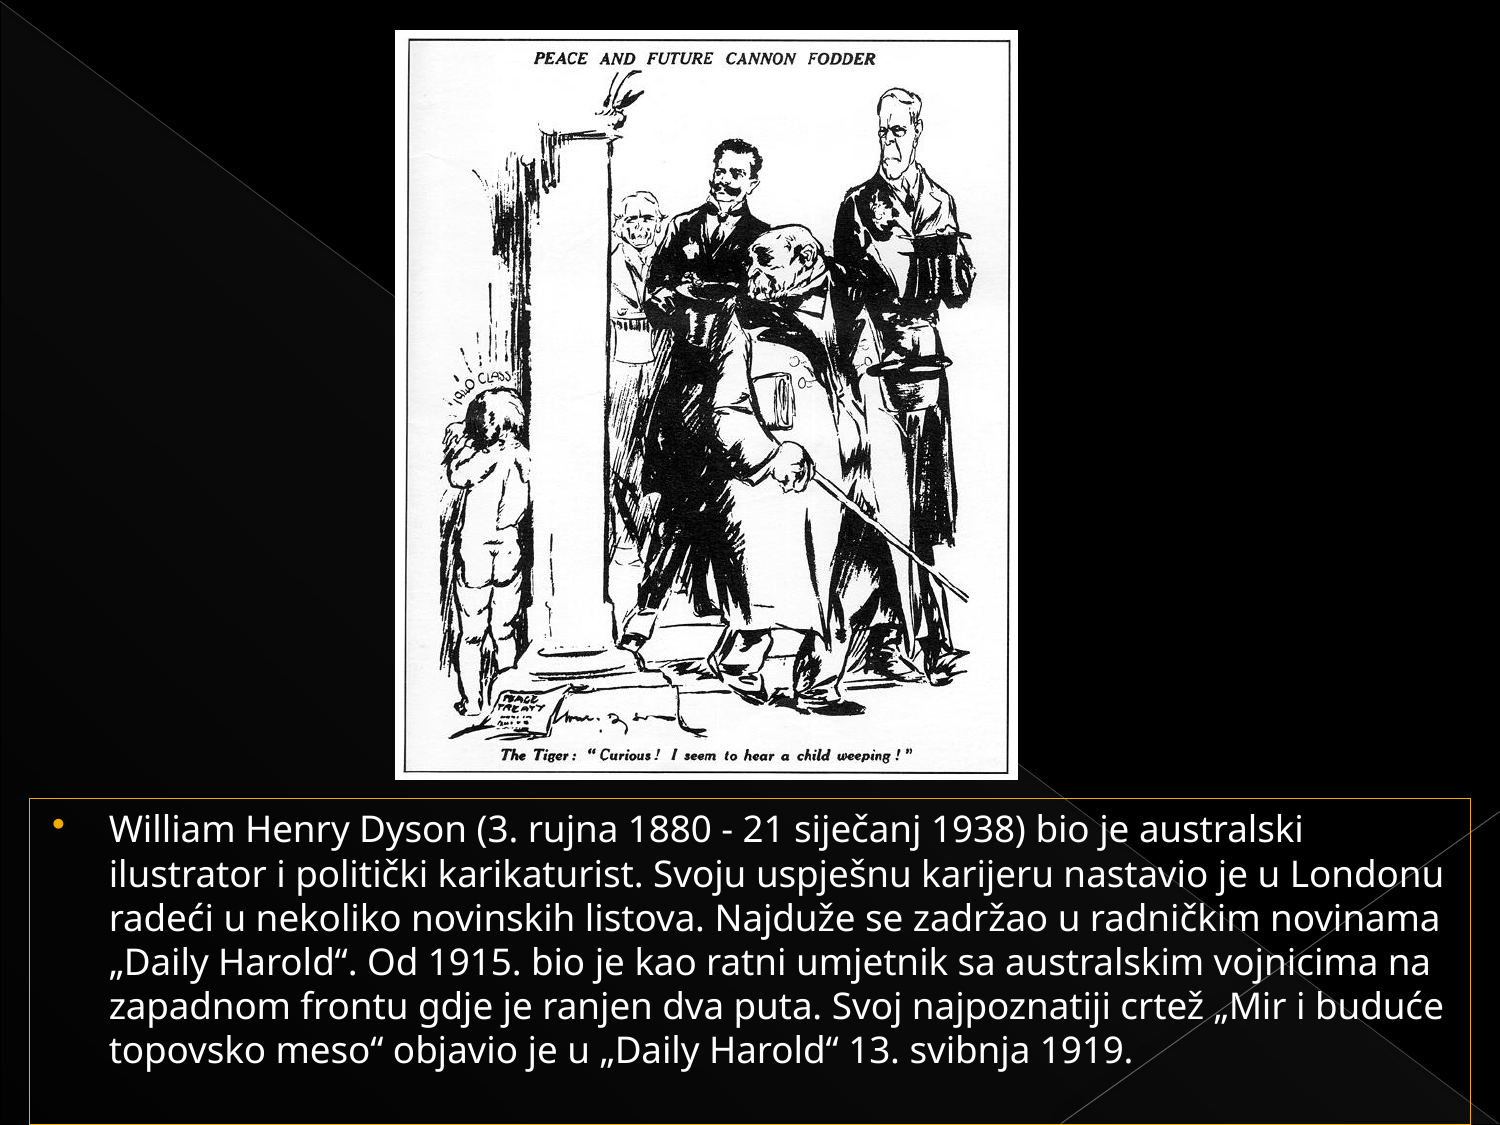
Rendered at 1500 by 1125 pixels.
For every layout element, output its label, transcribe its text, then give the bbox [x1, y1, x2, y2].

list William Henry Dyson (3. rujna 1880 - 21 siječanj 1938) bio je australski ilustrator i politički karikaturist. Svoju uspješnu karijeru nastavio je u Londonu radeći u nekoliko novinskih listova. Najduže se zadržao u radničkim novinama „Daily Harold“. Od 1915. bio je kao ratni umjetnik sa australskim vojnicima na zapadnom frontu gdje je ranjen dva puta. Svoj najpoznatiji crtež „Mir i buduće topovsko meso“ objavio je u „Daily Harold“ 13. svibnja 1919. [29, 798, 1471, 1125]
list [395, 30, 1018, 780]
